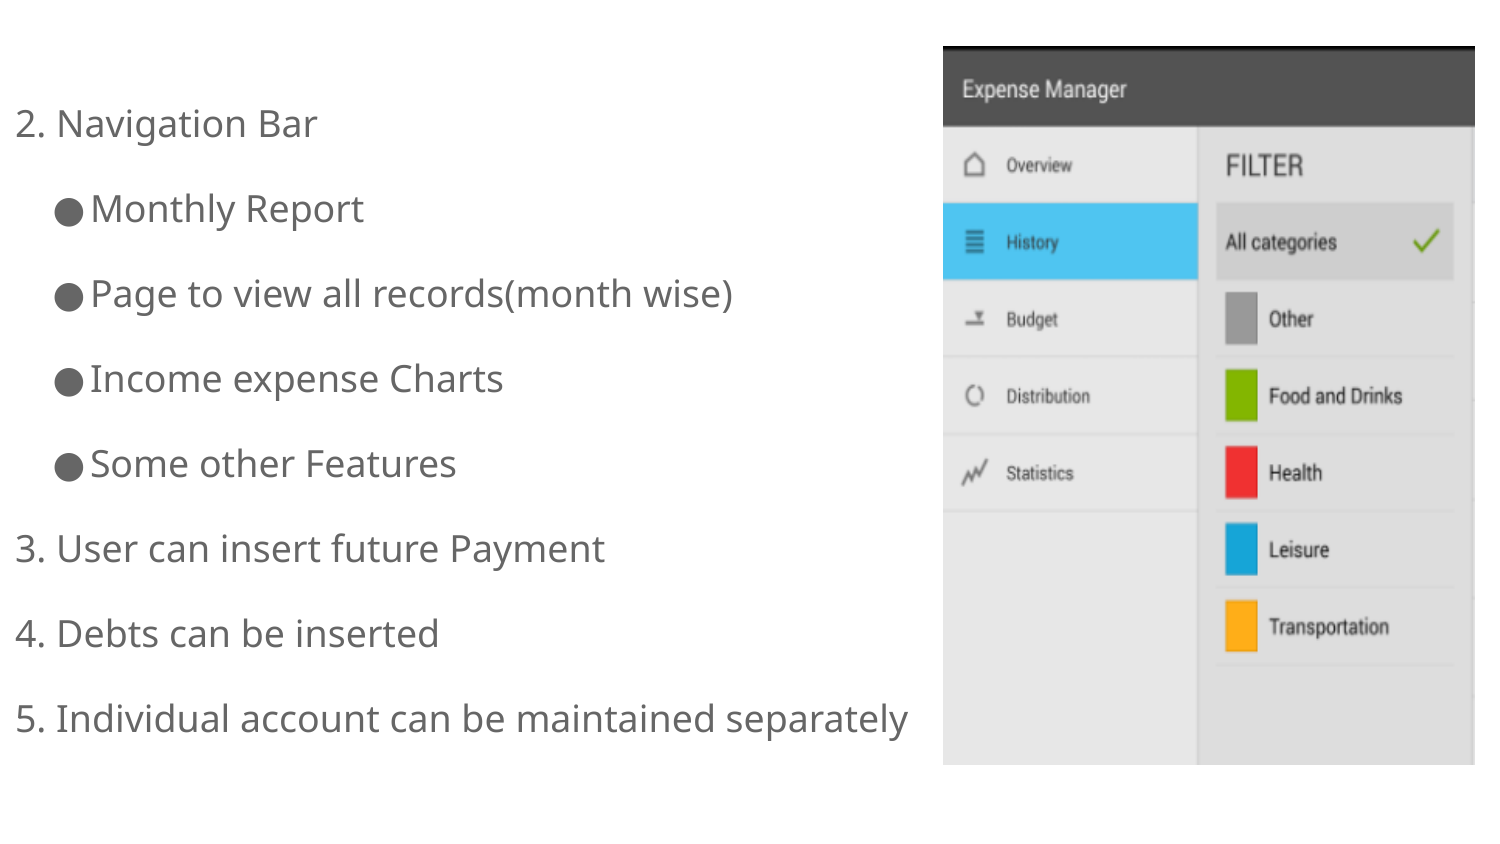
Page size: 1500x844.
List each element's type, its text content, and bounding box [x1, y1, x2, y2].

picture [942, 46, 1476, 765]
list 2. Navigation Bar Monthly Report Page to view all records(month wise) Income expense Charts Some other Features 3. User can insert future Payment 4. Debts can be inserted 5. Individual account can be maintained separately [0, 0, 955, 812]
